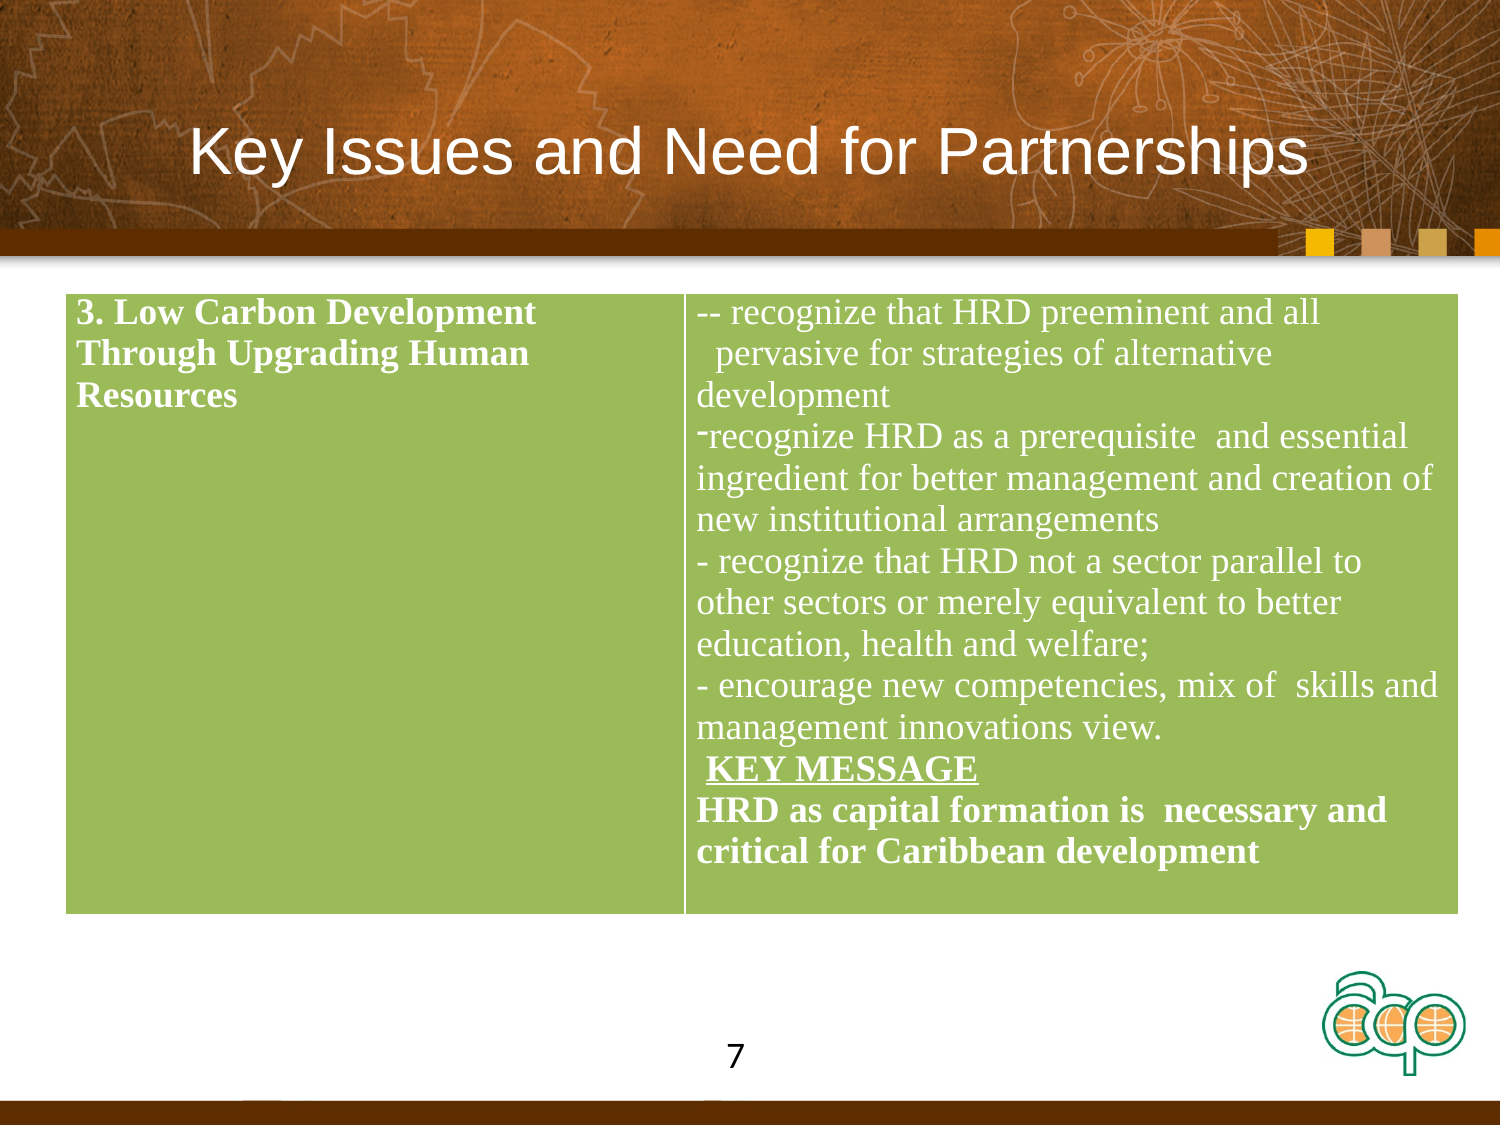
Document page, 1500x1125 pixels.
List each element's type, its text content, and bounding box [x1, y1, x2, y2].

table_header 3. Low Carbon Development Through Upgrading Human Resources [66, 294, 684, 914]
table_header -- recognize that HRD preeminent and all pervasive for strategies of alternative development recognize HRD as a prerequisite and essential ingredient for better management and creation of new institutional arrangements - recognize that HRD not a sector parallel to other sectors or merely equivalent to better education, health and welfare; - encourage new competencies, mix of skills and management innovations view. KEY MESSAGE HRD as capital formation is necessary and critical for Caribbean development [686, 294, 1458, 914]
title Key Issues and Need for Partnerships [74, 62, 1426, 234]
slide_number 7 [561, 1023, 911, 1067]
picture [0, 0, 1500, 1125]
